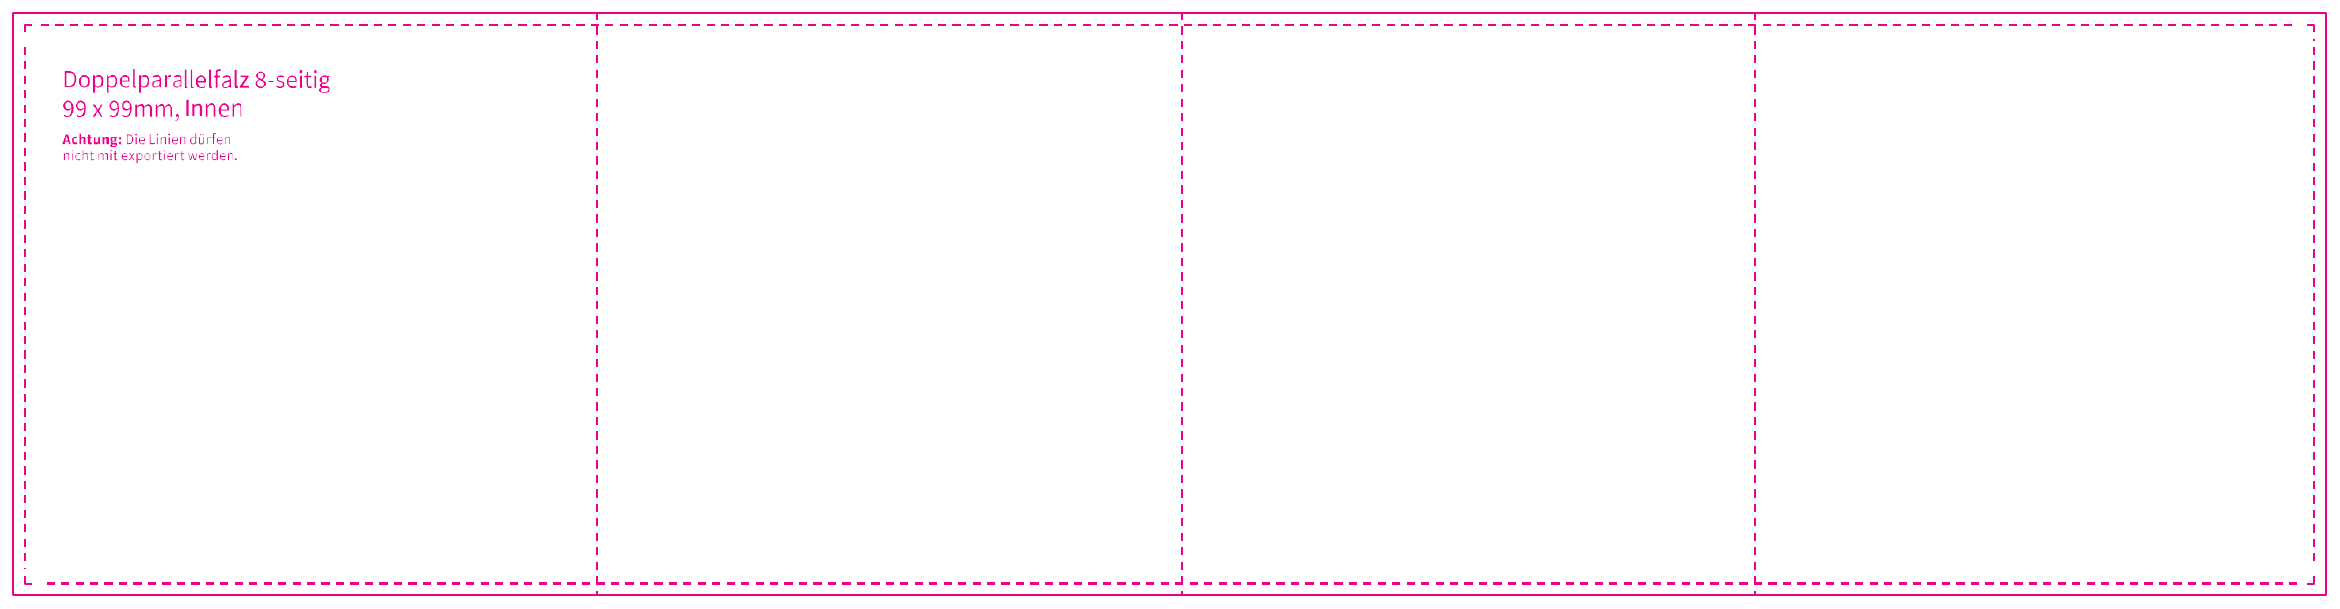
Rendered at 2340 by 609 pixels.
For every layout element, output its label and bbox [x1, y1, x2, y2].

text_box [24, 576, 33, 584]
text_box [61, 133, 237, 164]
text_box [2306, 576, 2314, 584]
text_box [62, 69, 330, 121]
text_box [24, 24, 33, 33]
text_box [2306, 24, 2314, 33]
